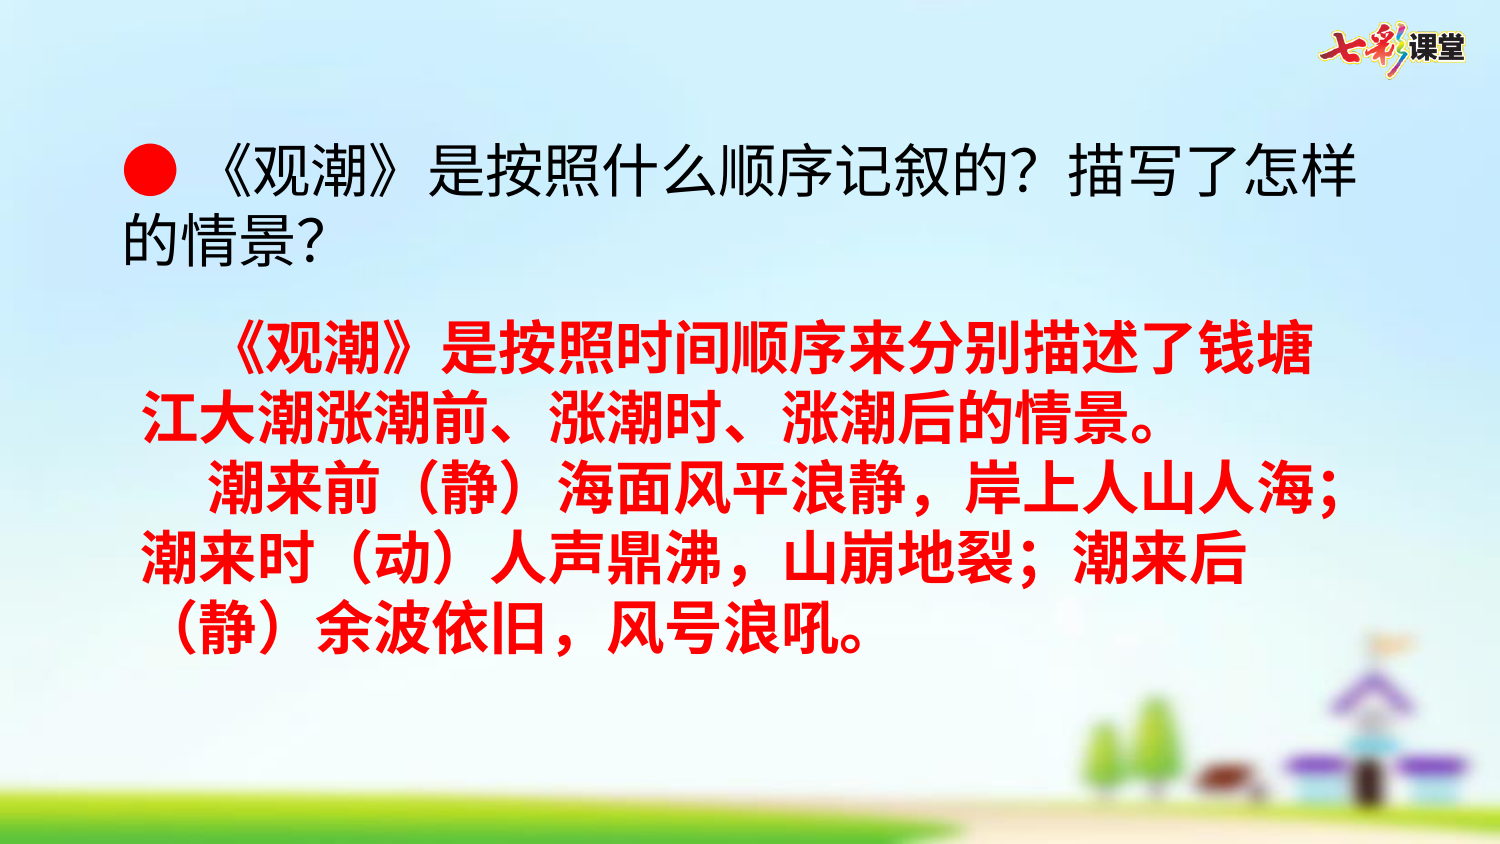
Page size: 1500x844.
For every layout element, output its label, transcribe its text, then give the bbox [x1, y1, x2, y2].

text_box 《观潮》是按照时间顺序来分别描述了钱塘江大潮涨潮前、涨潮时、涨潮后的情景。 潮来前（静）海面风平浪静，岸上人山人海；潮来时（动）人声鼎沸，山崩地裂；潮来后（静）余波依旧，风号浪吼。 [125, 303, 1376, 669]
picture [0, 0, 1500, 844]
text_box ●《观潮》是按照什么顺序记叙的？描写了怎样的情景？ [107, 126, 1388, 282]
